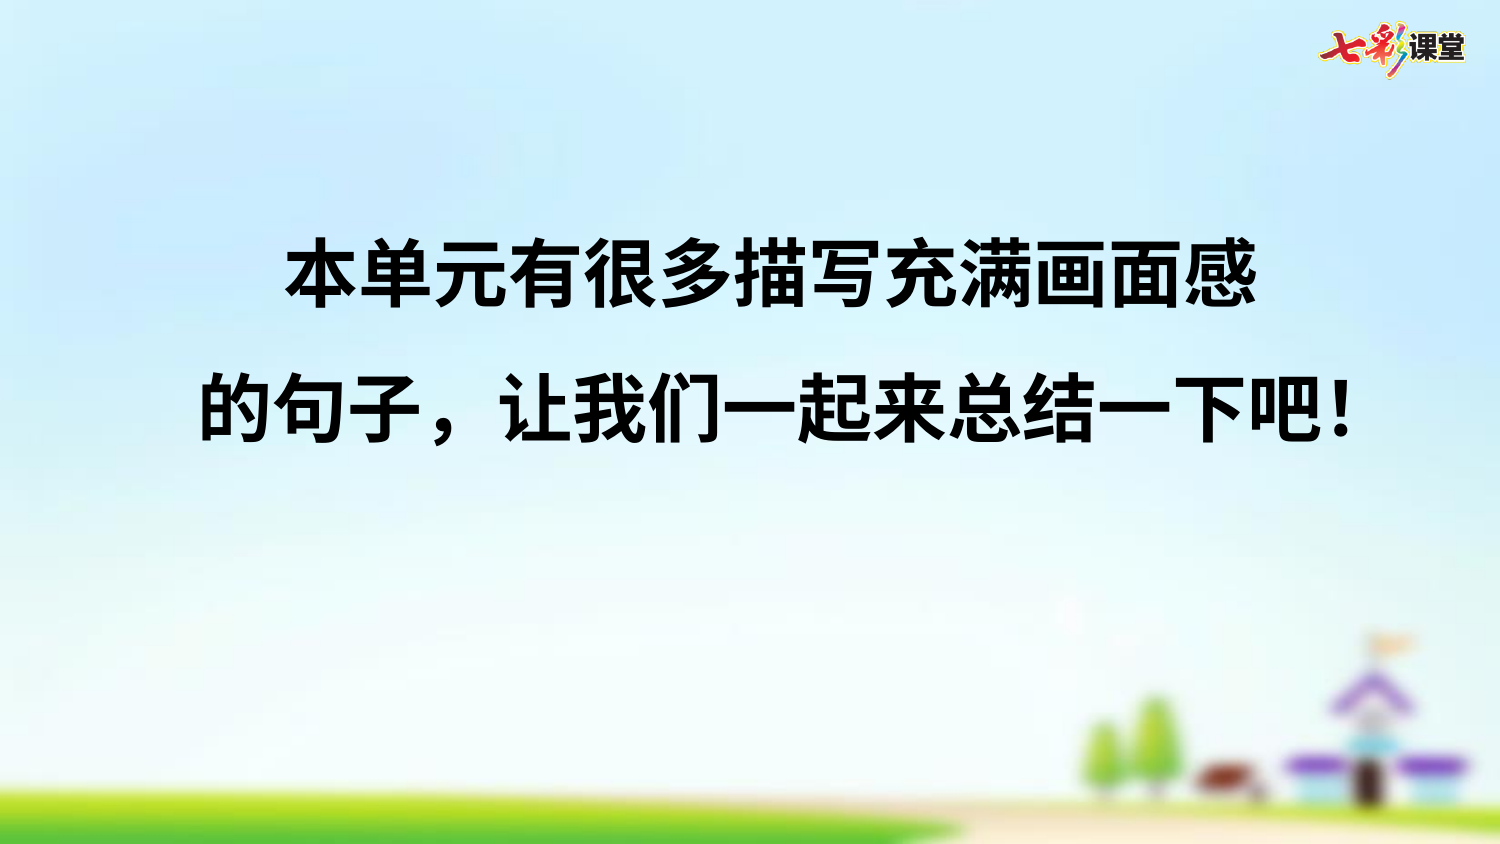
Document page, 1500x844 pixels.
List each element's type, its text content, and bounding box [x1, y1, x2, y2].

text_box 本单元有很多描写充满画面感的句子，让我们一起来总结一下吧！ [182, 173, 1341, 459]
picture [0, 0, 1500, 844]
